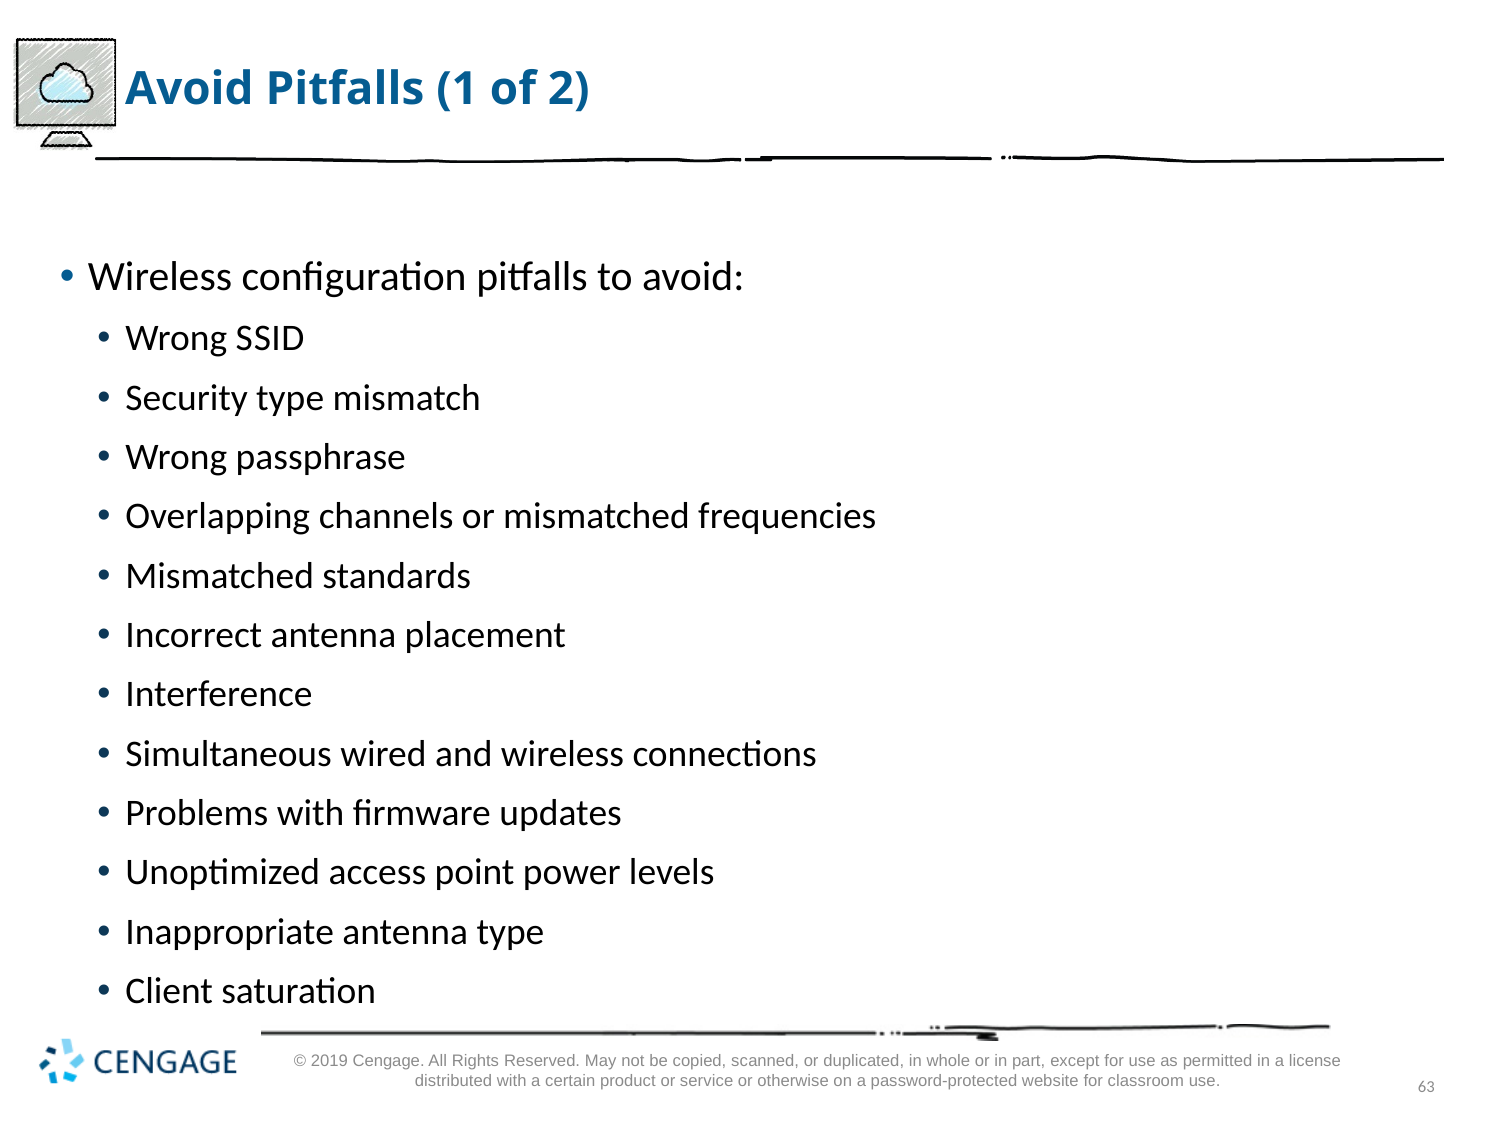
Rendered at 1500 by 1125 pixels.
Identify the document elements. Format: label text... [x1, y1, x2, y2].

picture [261, 1024, 1331, 1041]
footer © 2019 Cengage. All Rights Reserved. May not be copied, scanned, or duplicated, in whole or in part, except for use as permitted in a license distributed with a certain product or service or otherwise on a password-protected website for classroom use. [262, 1050, 1375, 1091]
picture [95, 155, 1444, 163]
title Avoid Pitfalls (1 of 2) [125, 66, 1442, 116]
list Wireless configuration pitfalls to avoid: Wrong S S I D Security type mismatch Wrong passphrase Overlapping channels or mismatched frequencies Mismatched standards Incorrect antenna placement Interference Simultaneous wired and wireless connections Problems with firmware updates Unoptimized access point power levels Inappropriate antenna type Client saturation [59, 252, 1441, 1021]
picture [19, 1025, 249, 1096]
picture [13, 36, 117, 151]
